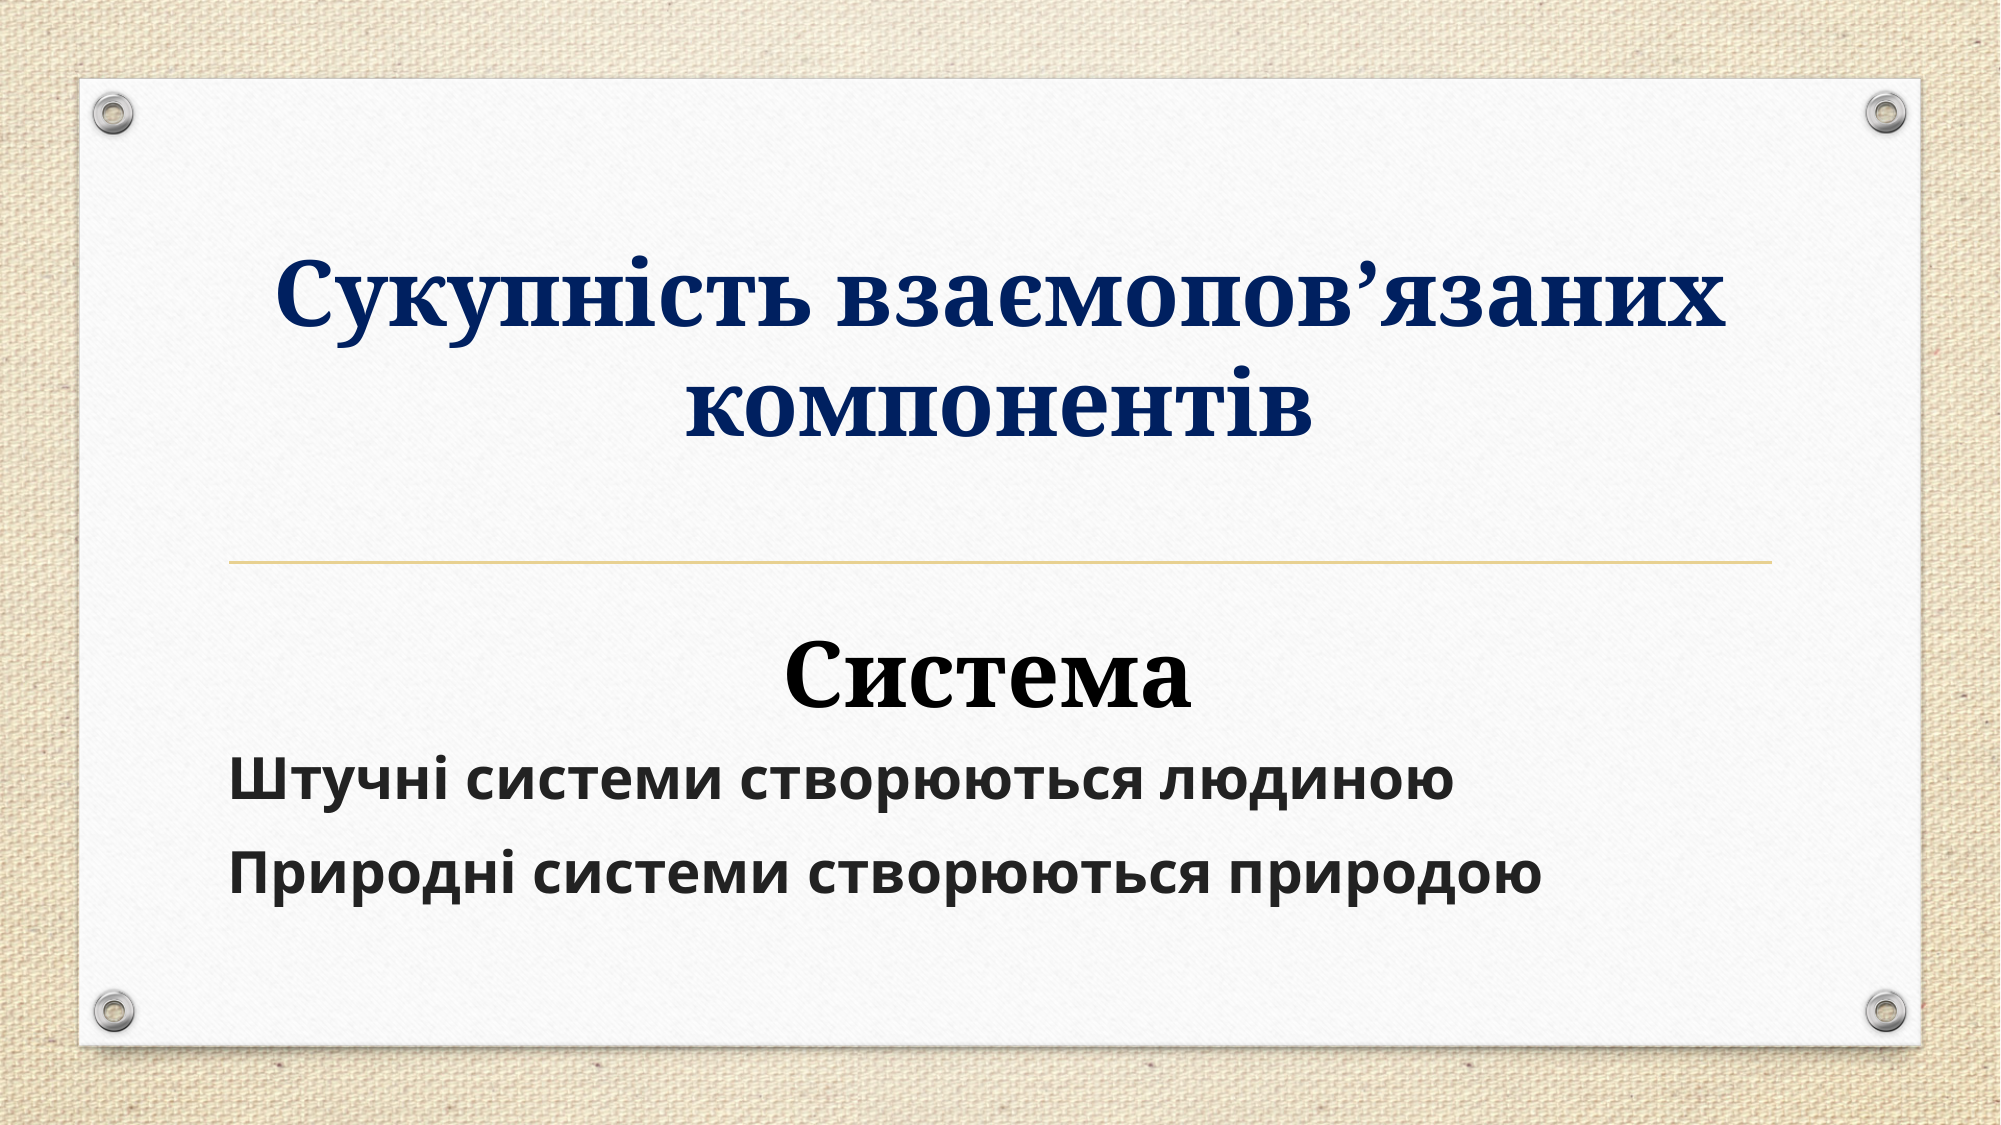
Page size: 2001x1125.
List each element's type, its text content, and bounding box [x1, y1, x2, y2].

title Сукупність взаємопов’язаних компонентів [212, 161, 1789, 530]
picture [0, 0, 2001, 1125]
list Штучні системи створюються людиною Природні системи створюються природою [212, 733, 1789, 964]
list Система [212, 595, 1789, 733]
